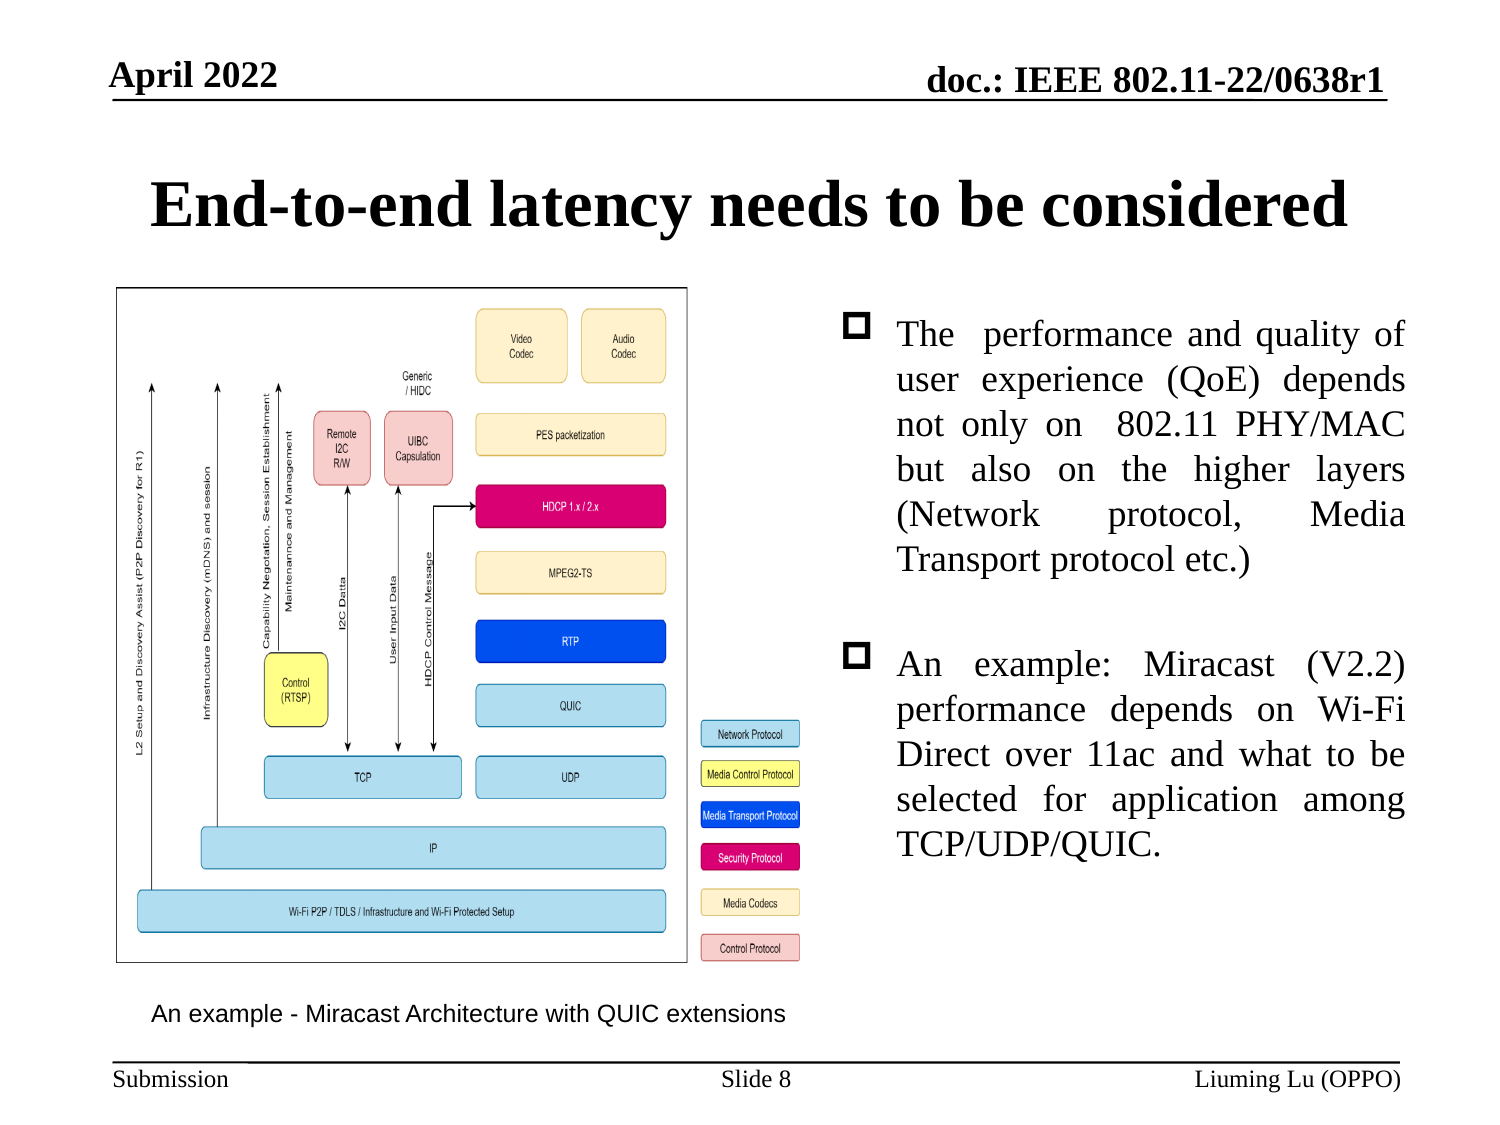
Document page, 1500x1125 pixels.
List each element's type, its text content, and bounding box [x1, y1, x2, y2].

slide_number Slide 8 [712, 1061, 800, 1093]
list The performance and quality of user experience (QoE) depends not only on 802.11 PHY/MAC but also on the higher layers (Network protocol, Media Transport protocol etc.) An example: Miracast (V2.2) performance depends on Wi-Fi Direct over 11ac and what to be selected for application among TCP/UDP/QUIC. [825, 301, 1422, 977]
text_box An example - Miracast Architecture with QUIC extensions [136, 989, 803, 1035]
picture [116, 287, 800, 963]
title End-to-end latency needs to be considered [112, 112, 1388, 288]
footer Liuming Lu (OPPO) [949, 1061, 1402, 1093]
